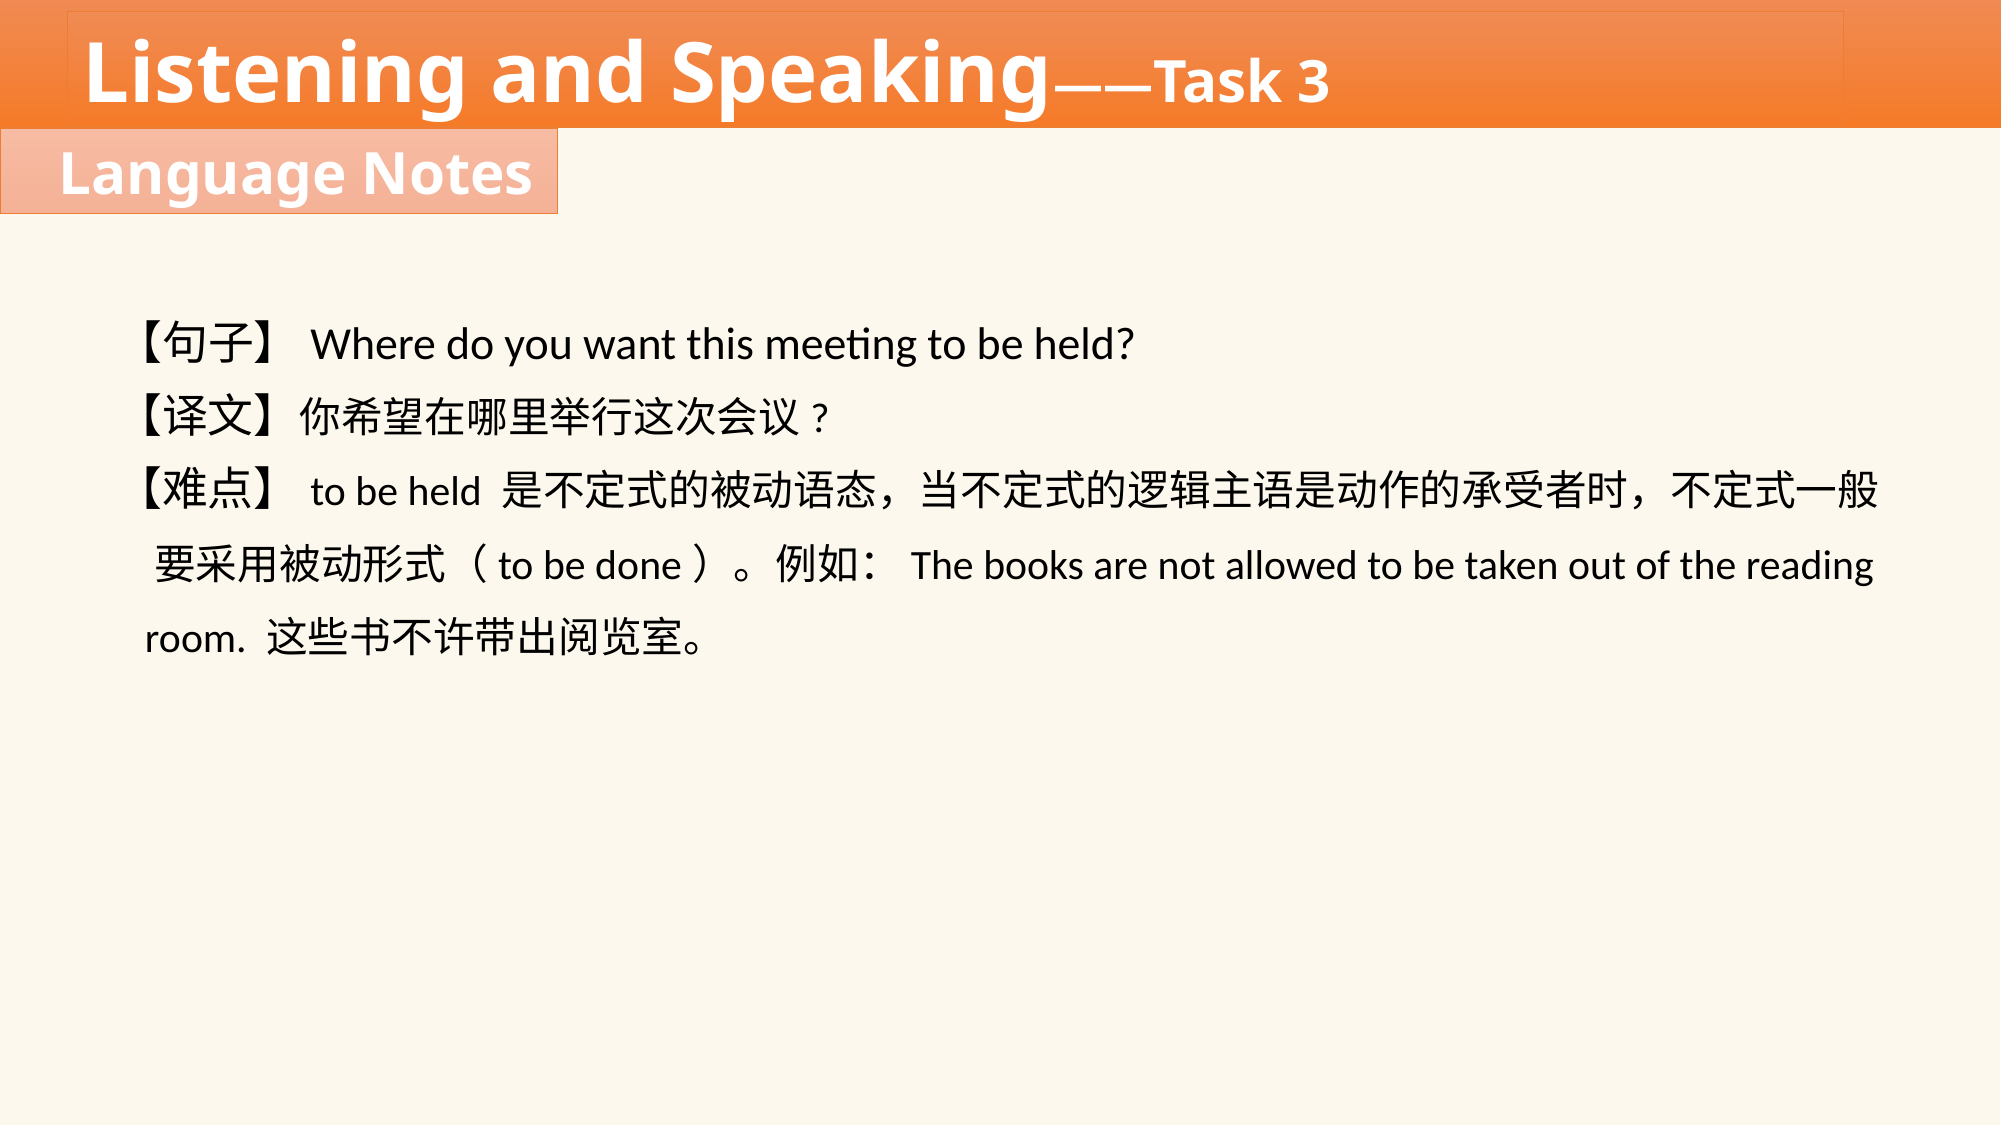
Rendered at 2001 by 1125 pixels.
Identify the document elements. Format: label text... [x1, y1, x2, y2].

text_box Language Notes [0, 128, 558, 214]
list 【句子】Where do you want this meeting to be held? 【译文】你希望在哪里举行这次会议? 【难点】to be held 是不定式的被动语态，当不定式的逻辑主语是动作的承受者时，不定式一般 要采用被动形式（to be done）。例如：The books are not allowed to be taken out of the reading room. 这些书不许带出阅览室。 [101, 309, 1899, 1125]
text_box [0, 0, 2000, 128]
